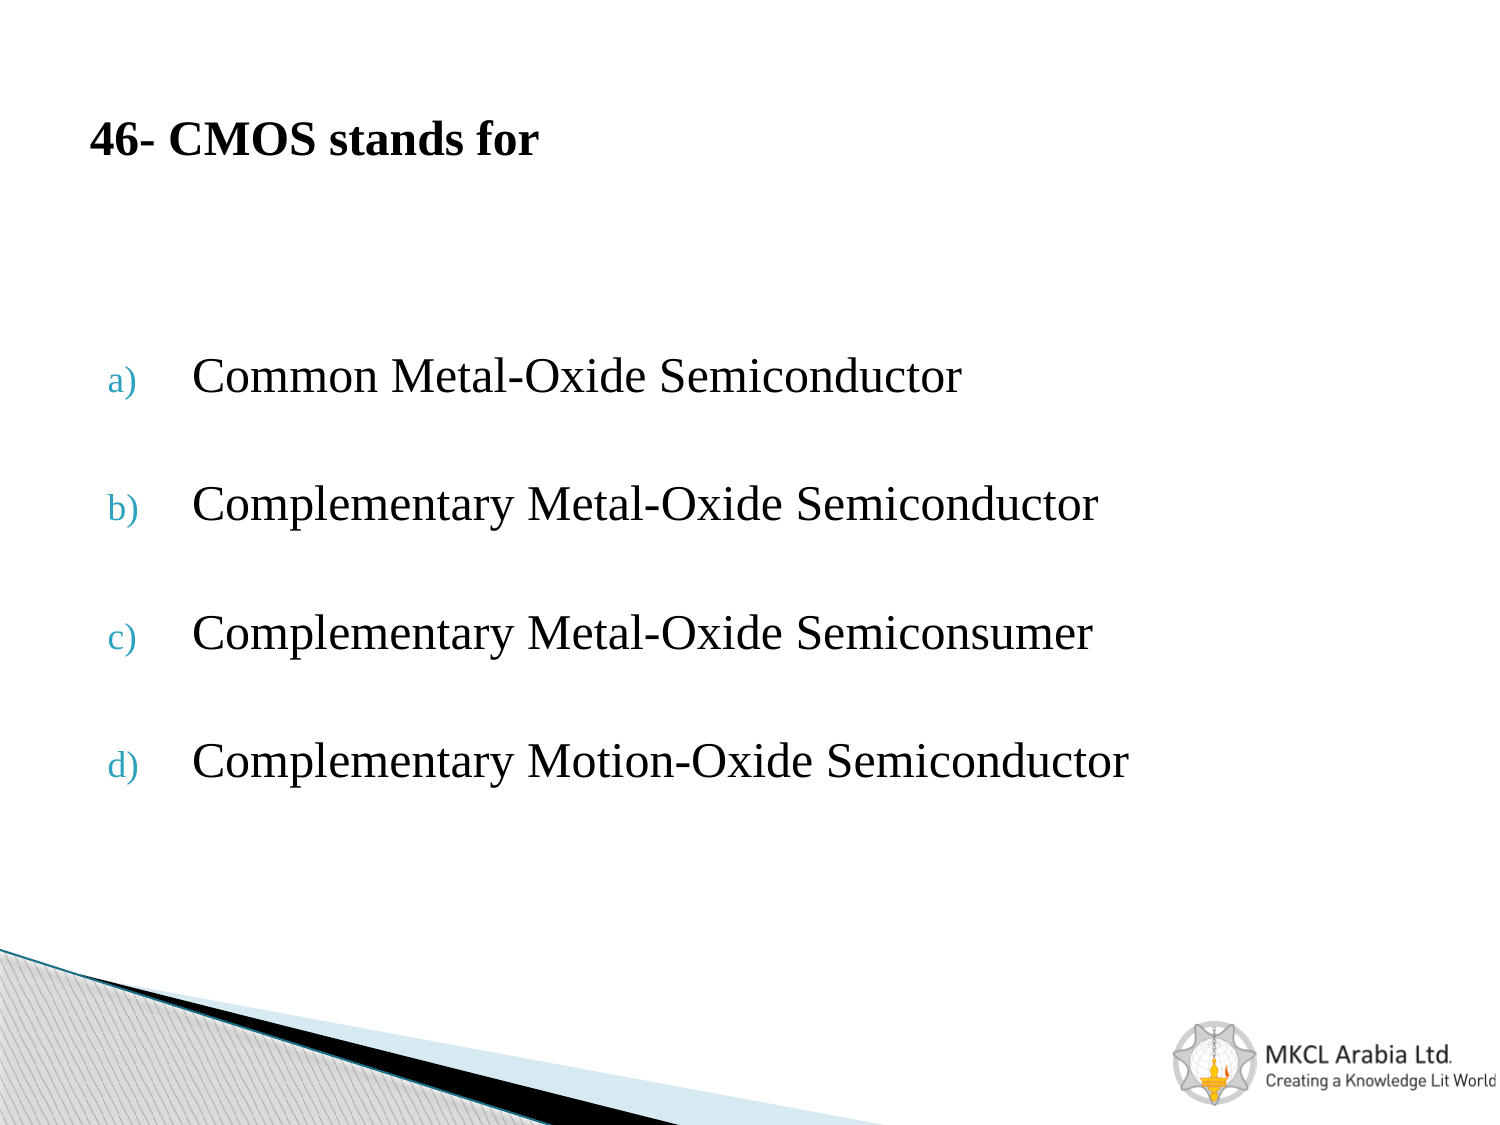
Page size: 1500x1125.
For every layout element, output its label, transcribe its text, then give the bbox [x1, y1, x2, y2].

picture [1172, 1021, 1496, 1106]
list Common Metal-Oxide Semiconductor Complementary Metal-Oxide Semiconductor Complementary Metal-Oxide Semiconsumer Complementary Motion-Oxide Semiconductor [75, 275, 1425, 1018]
title 46- CMOS stands for [75, 45, 1425, 233]
